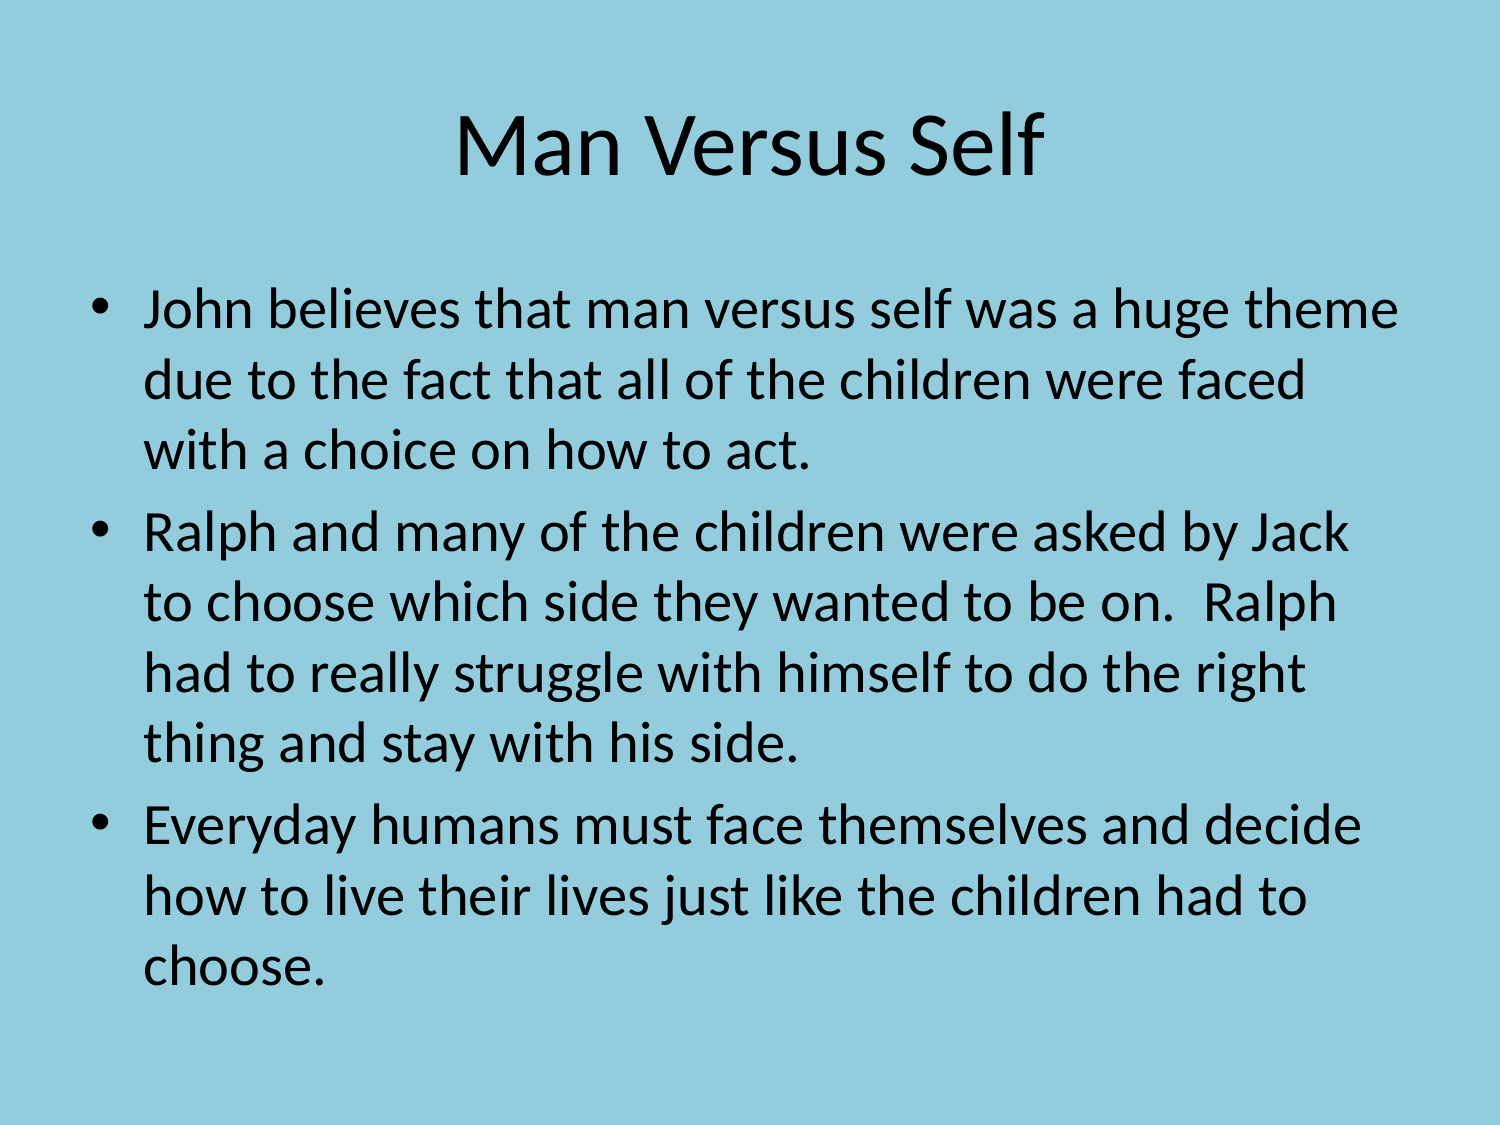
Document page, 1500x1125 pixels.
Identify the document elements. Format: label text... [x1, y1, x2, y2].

list John believes that man versus self was a huge theme due to the fact that all of the children were faced with a choice on how to act. Ralph and many of the children were asked by Jack to choose which side they wanted to be on. Ralph had to really struggle with himself to do the right thing and stay with his side. Everyday humans must face themselves and decide how to live their lives just like the children had to choose. [75, 262, 1425, 1005]
title Man Versus Self [75, 45, 1425, 233]
